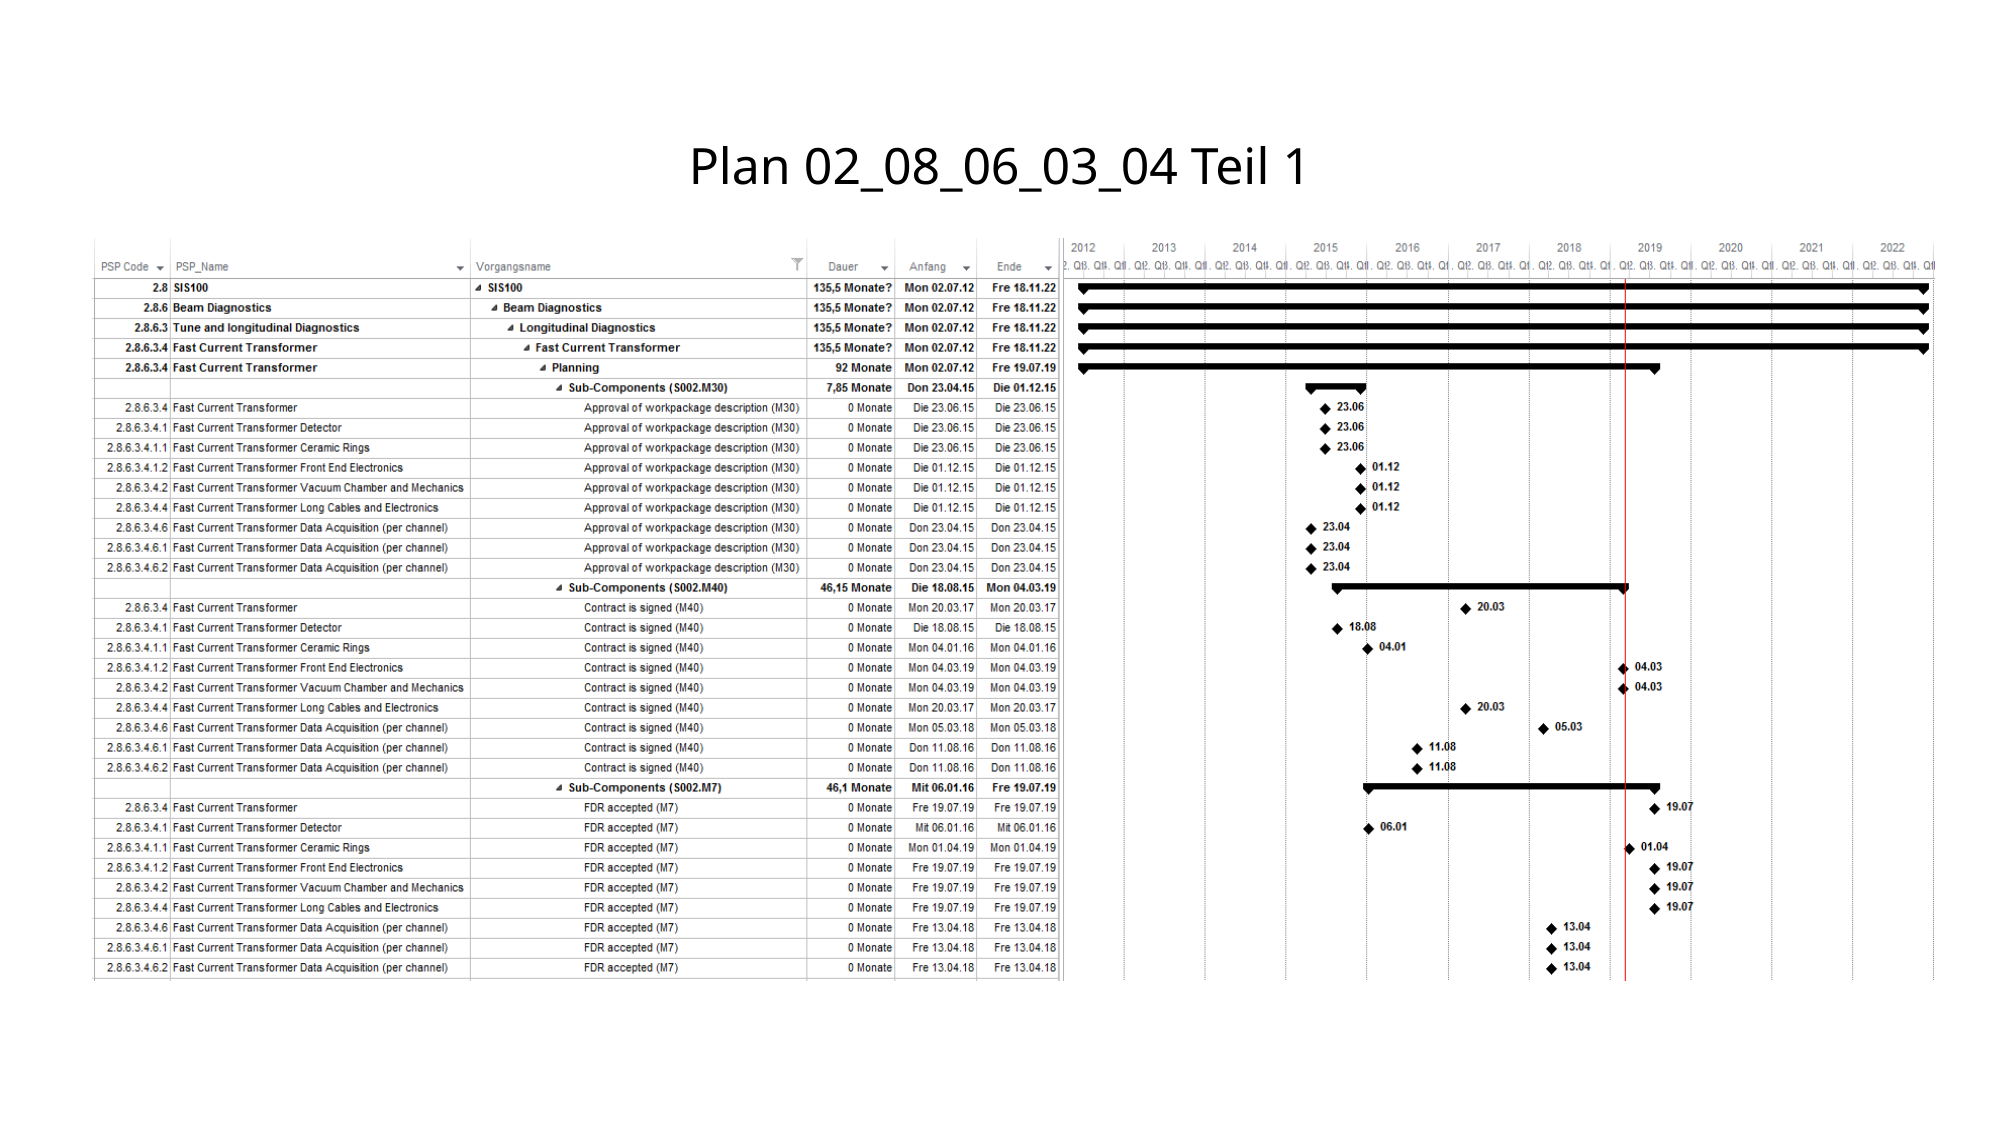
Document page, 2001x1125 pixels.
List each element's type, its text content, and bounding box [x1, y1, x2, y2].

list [92, 238, 1935, 981]
title Plan 02_08_06_03_04 Teil 1 [137, 59, 1863, 238]
